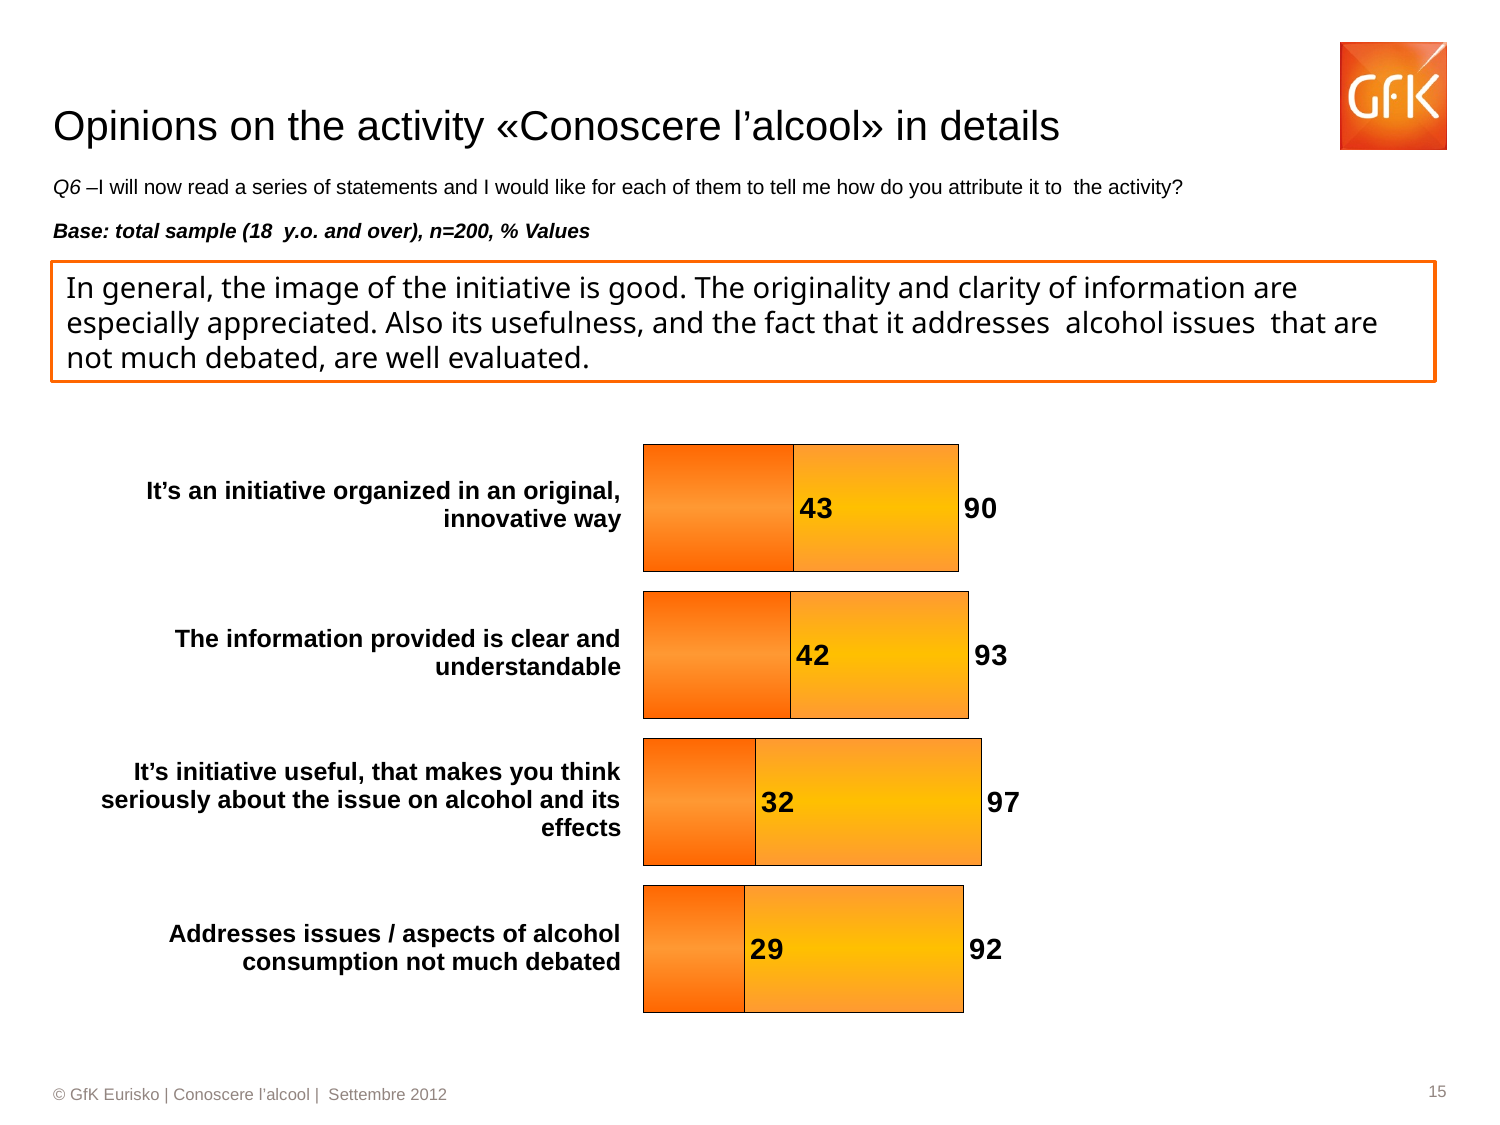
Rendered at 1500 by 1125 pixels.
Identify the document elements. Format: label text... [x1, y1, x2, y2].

table_header It’s an initiative organized in an original, innovative way [53, 430, 614, 578]
text_box Q6 –I will now read a series of statements and I would like for each of them to tell me how do you attribute it to the activity? [53, 148, 1388, 224]
title Opinions on the activity «Conoscere l’alcool» in details [53, 42, 1188, 148]
text_box Base: total sample (18 y.o. and over), n=200, % Values [53, 217, 621, 243]
chart [619, 408, 1076, 1125]
table_cell The information provided is clear and understandable [53, 578, 614, 725]
picture [1340, 42, 1447, 150]
table_cell Addresses issues / aspects of alcohol consumption not much debated [53, 873, 614, 1021]
table_cell It’s initiative useful, that makes you think seriously about the issue on alcohol and its effects [53, 725, 614, 873]
text_box In general, the image of the initiative is good. The originality and clarity of information are especially appreciated. Also its usefulness, and the fact that it addresses alcohol issues that are not much debated, are well evaluated. [51, 261, 1436, 382]
